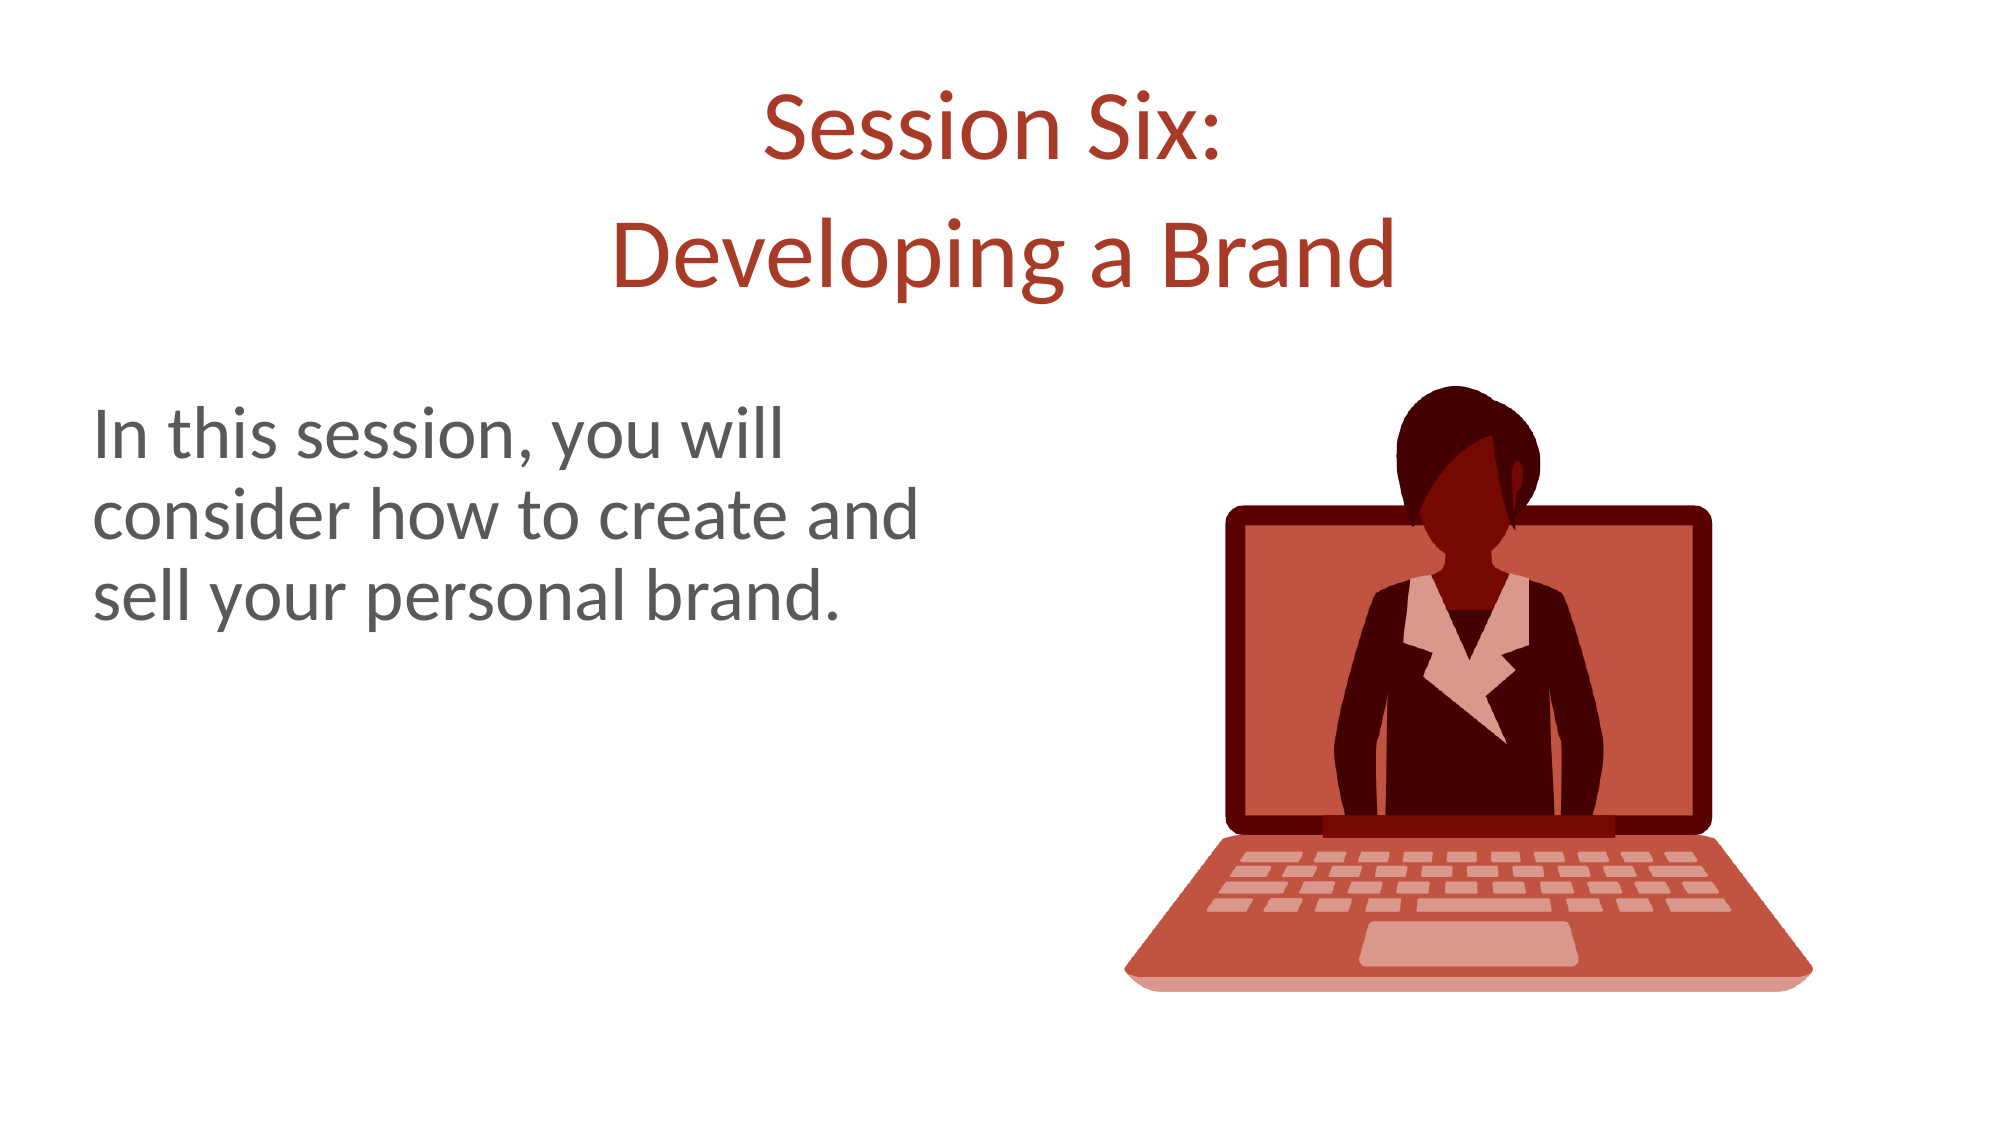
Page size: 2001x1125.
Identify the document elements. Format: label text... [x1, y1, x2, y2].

picture [1124, 386, 1813, 992]
list Session Six: Developing a Brand [77, 65, 1934, 320]
list In this session, you will consider how to create and sell your personal brand. [77, 386, 1000, 566]
